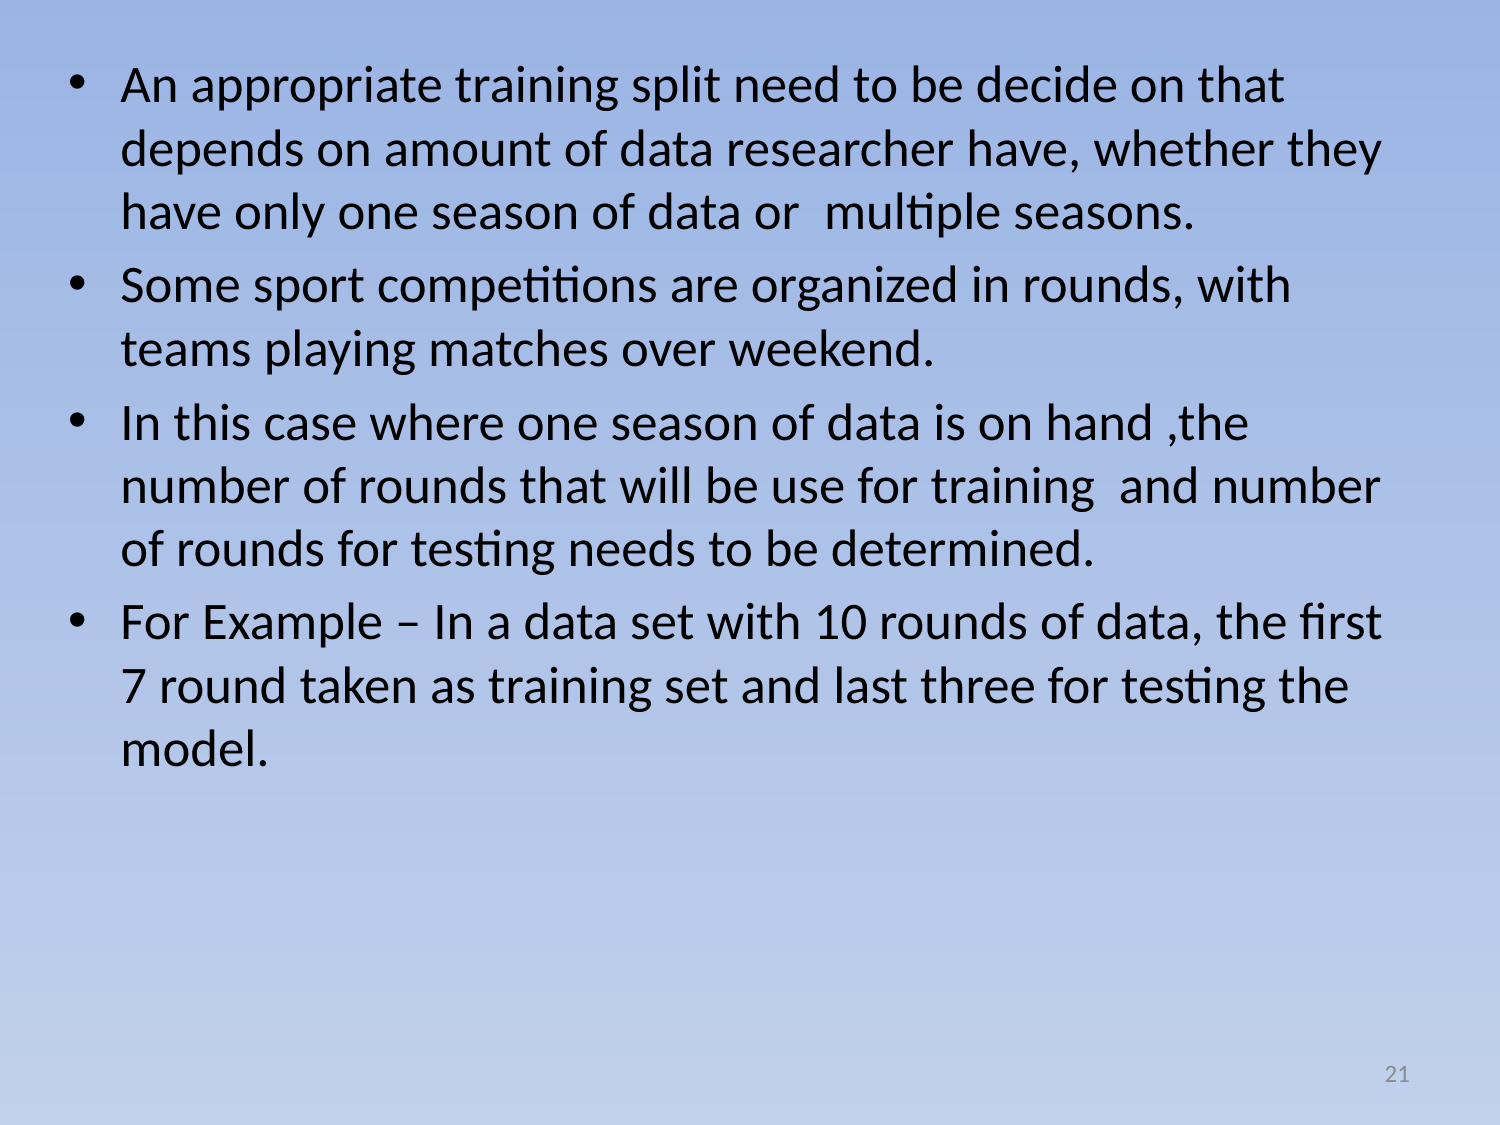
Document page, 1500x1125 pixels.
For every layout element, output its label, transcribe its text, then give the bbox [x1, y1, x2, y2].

list An appropriate training split need to be decide on that depends on amount of data researcher have, whether they have only one season of data or multiple seasons. Some sport competitions are organized in rounds, with teams playing matches over weekend. In this case where one season of data is on hand ,the number of rounds that will be use for training and number of rounds for testing needs to be determined. For Example – In a data set with 10 rounds of data, the first 7 round taken as training set and last three for testing the model. [53, 42, 1404, 786]
slide_number 21 [1074, 1042, 1425, 1103]
